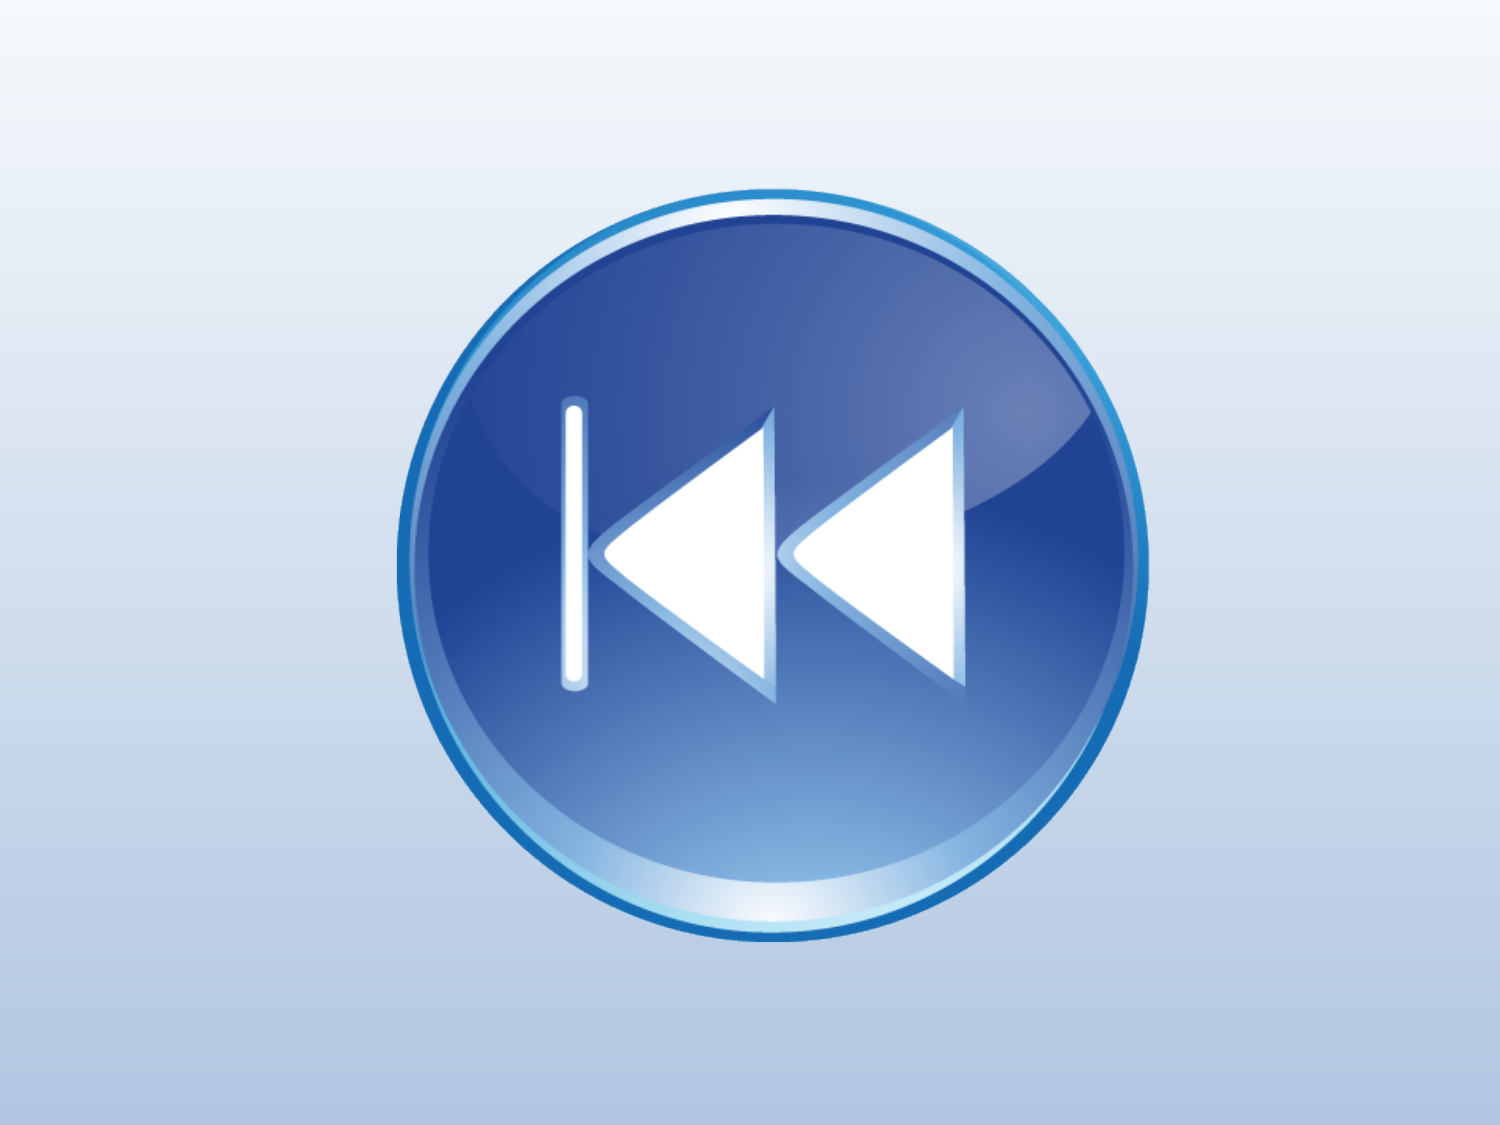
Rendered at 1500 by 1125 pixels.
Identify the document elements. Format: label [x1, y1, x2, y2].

list [374, 162, 1176, 963]
